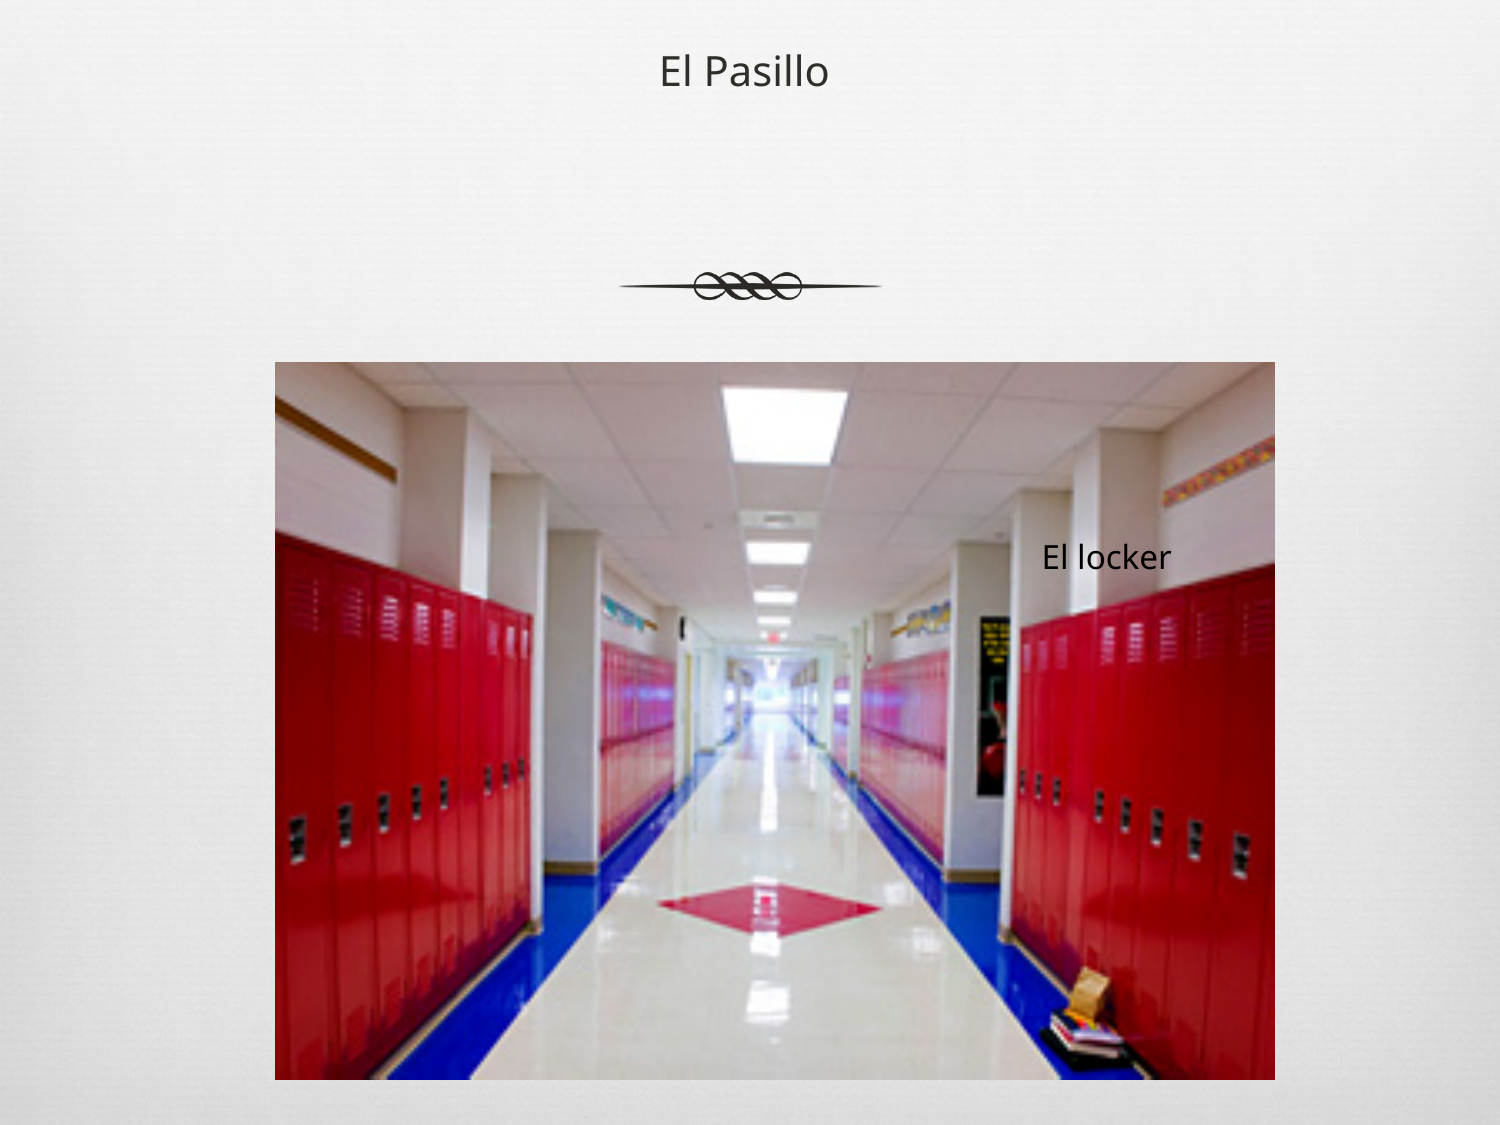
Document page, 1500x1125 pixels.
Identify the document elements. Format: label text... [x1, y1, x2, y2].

title El Pasillo [112, 11, 1388, 128]
picture [615, 272, 885, 300]
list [49, 361, 1500, 1080]
